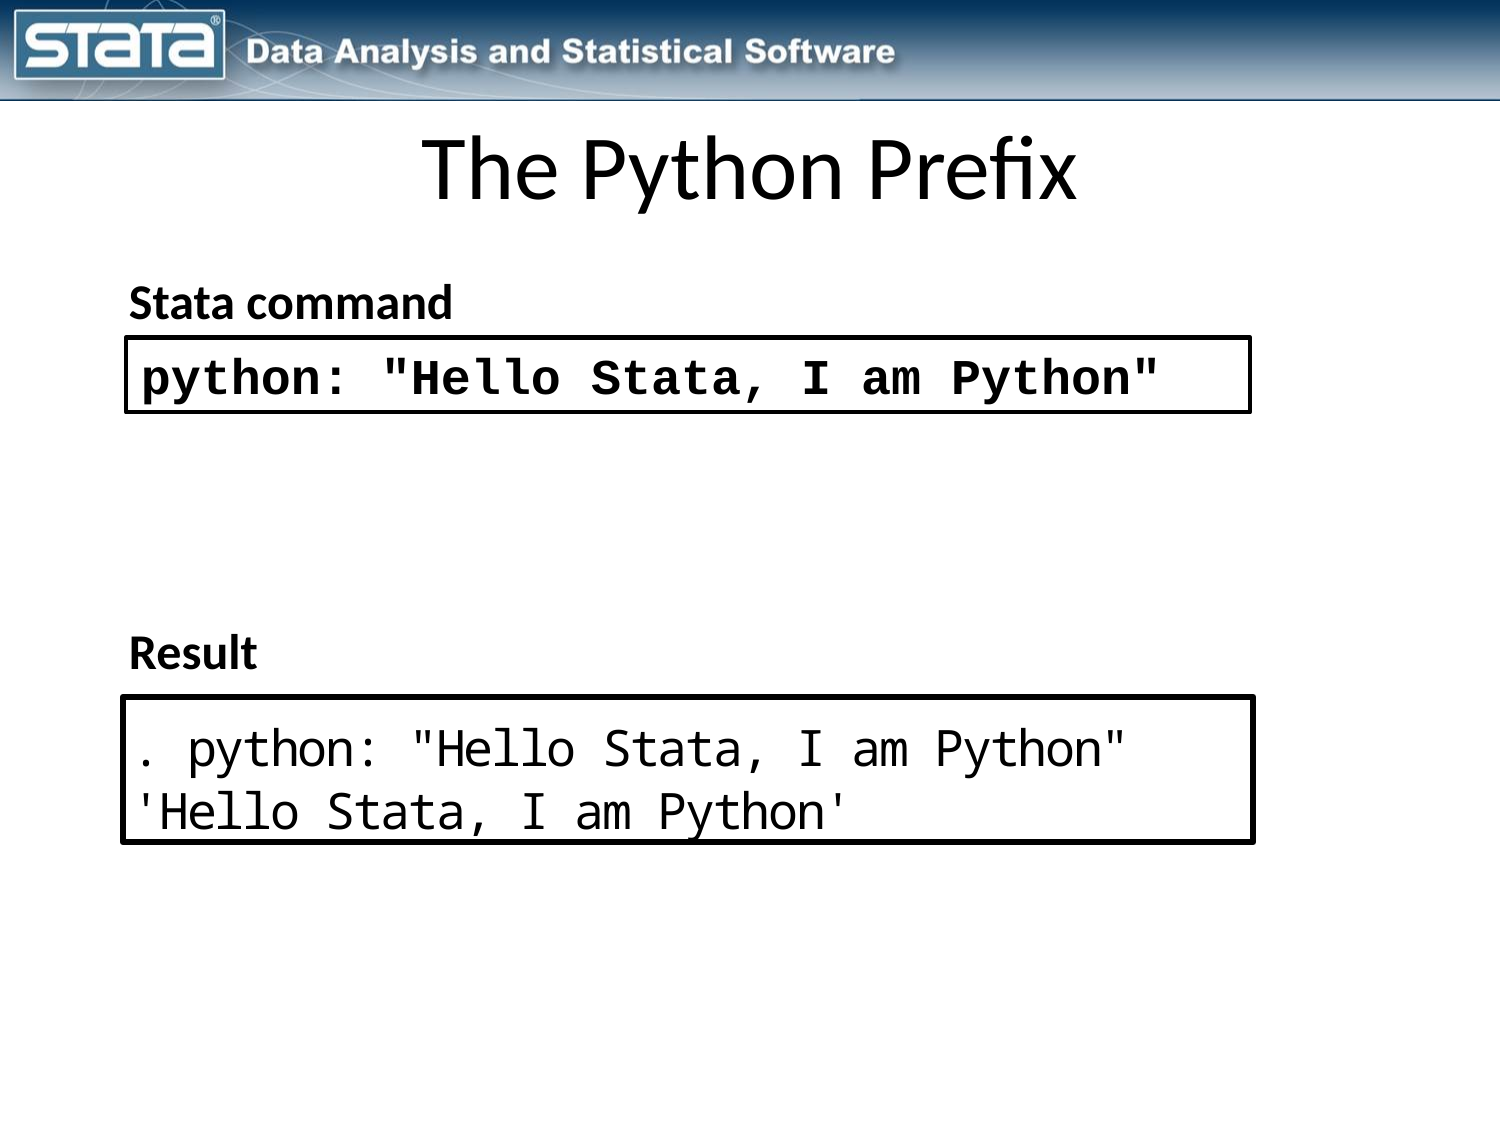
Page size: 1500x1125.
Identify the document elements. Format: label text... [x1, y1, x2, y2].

text_box python: "Hello Stata, I am Python" [126, 337, 1250, 413]
picture [125, 699, 1251, 840]
text_box Result [114, 612, 273, 688]
text_box Stata command [114, 262, 469, 337]
picture [0, 0, 1500, 99]
title The Python Prefix [0, 99, 1500, 225]
